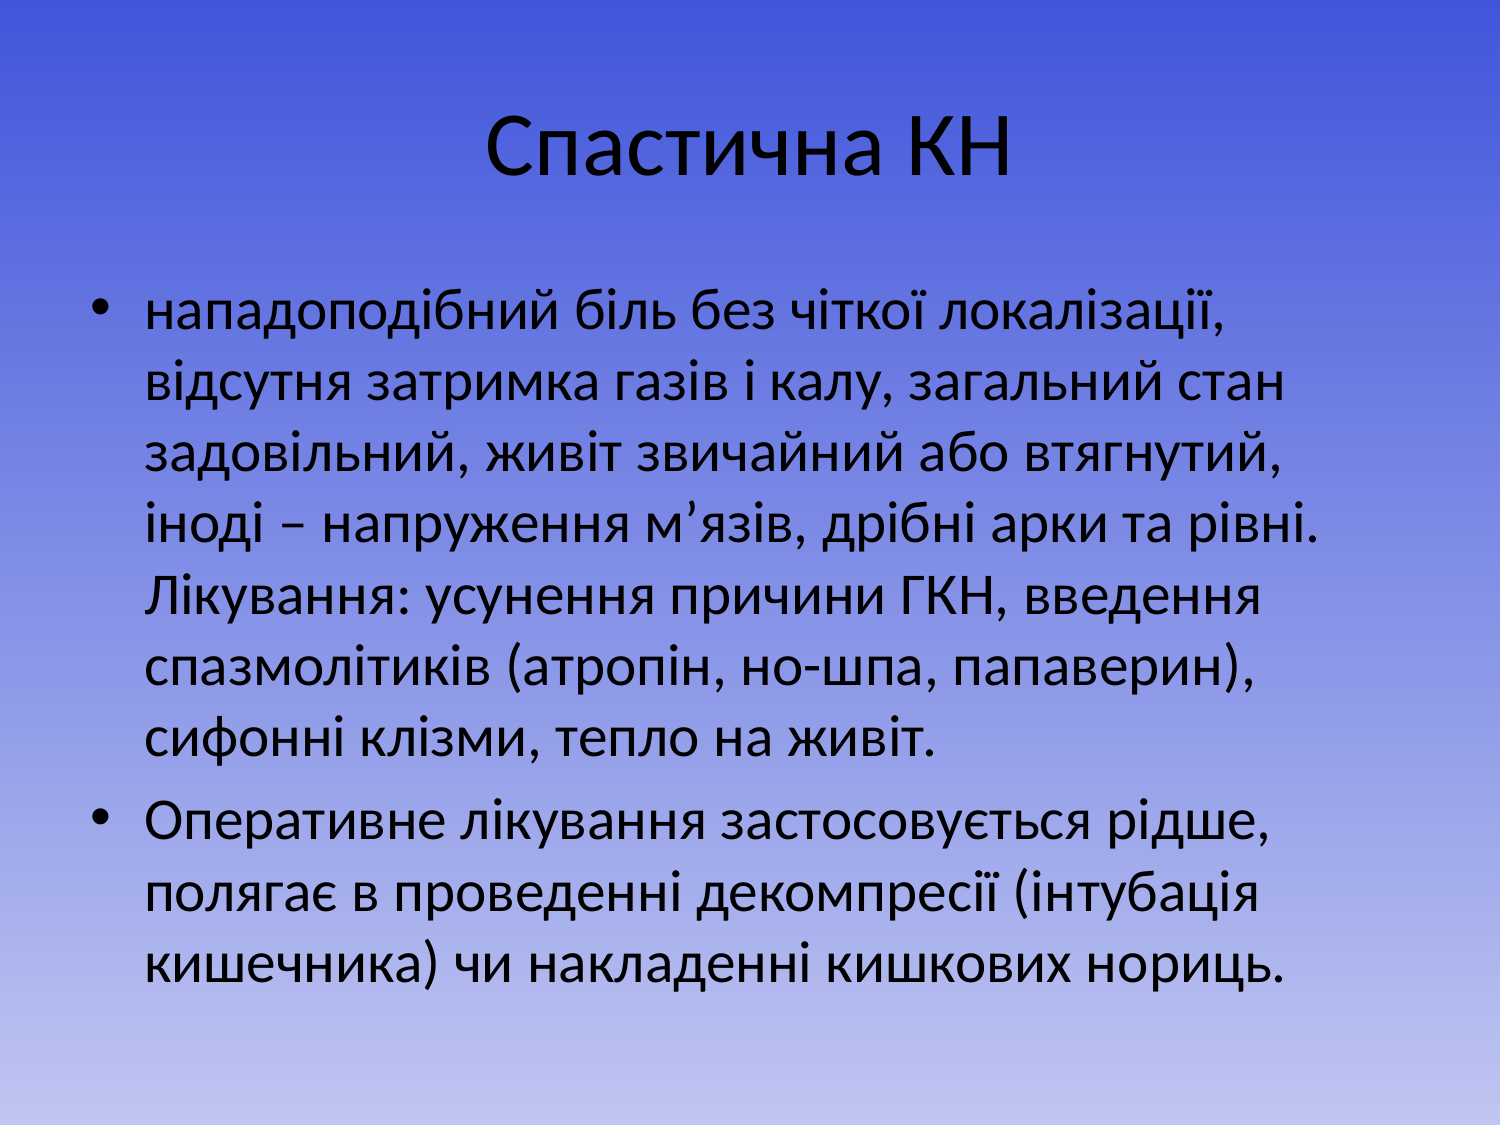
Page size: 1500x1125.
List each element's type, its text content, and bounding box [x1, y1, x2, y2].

list нападоподібний біль без чіткої локалізації, відсутня затримка газів і калу, загальний стан задовільний, живіт звичайний або втягнутий, іноді – напруження м’язів, дрібні арки та рівні. Лікування: усунення причини ГКН, введення спазмолітиків (атропін, но-шпа, папаверин), сифонні клізми, тепло на живіт. Оперативне лікування застосовується рідше, полягає в проведенні декомпресії (інтубація кишечника) чи накладенні кишкових нориць. [75, 262, 1425, 1005]
title Спастична КН [75, 45, 1425, 233]
